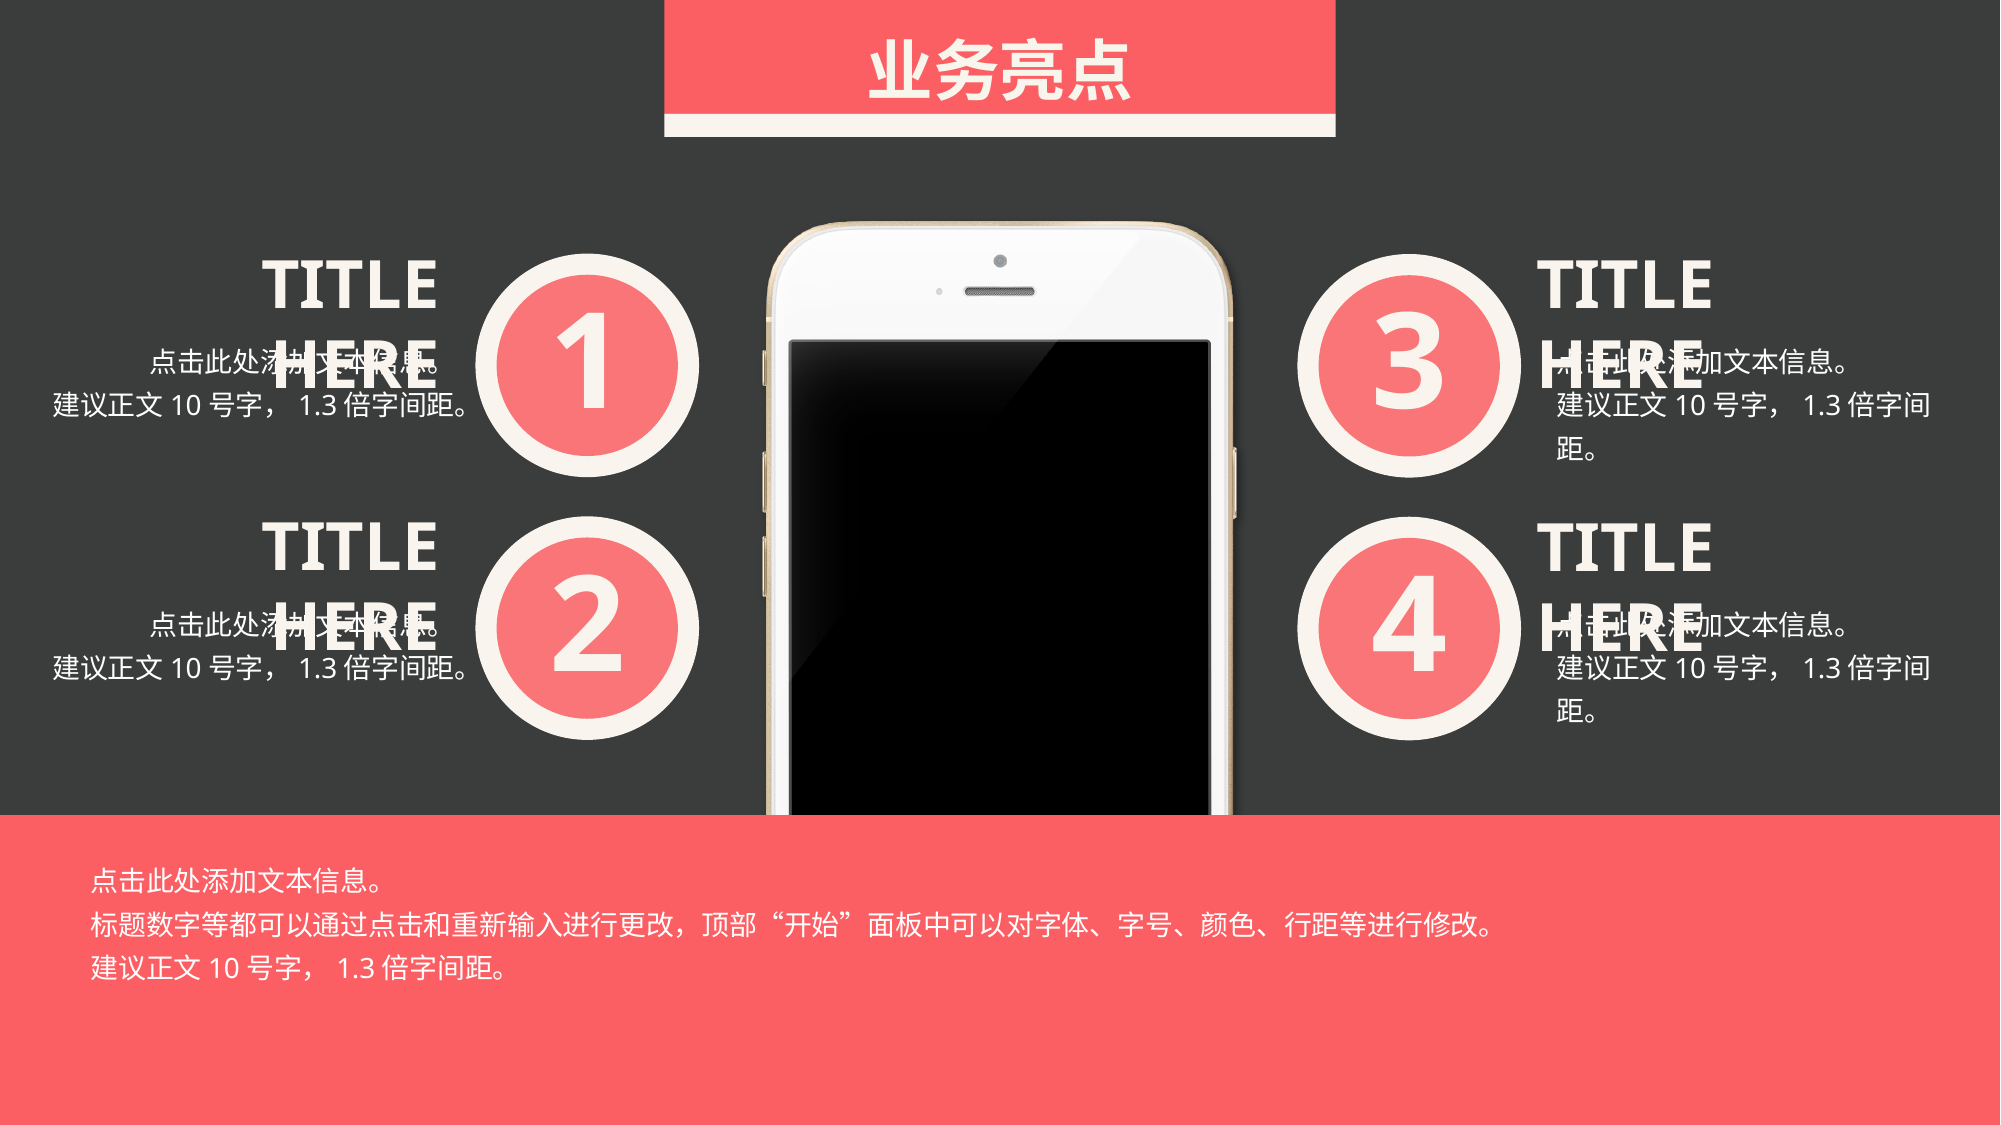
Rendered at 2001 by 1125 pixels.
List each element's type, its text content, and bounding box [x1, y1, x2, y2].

text_box [1281, 815, 2000, 1125]
text_box 点击此处添加文本信息。 建议正文10号字，1.3倍字间距。 [14, 327, 470, 429]
picture [719, 158, 1281, 1125]
text_box TITLE HERE [1521, 497, 1905, 672]
text_box 点击此处添加文本信息。 标题数字等都可以通过点击和重新输入进行更改，顶部“开始”面板中可以对字体、字号、颜色、行距等进行修改。建议正文10号字，1.3倍字间距。 [75, 846, 719, 992]
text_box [1297, 516, 1522, 741]
text_box TITLE HERE [102, 496, 455, 672]
text_box 点击此处添加文本信息。 建议正文10号字，1.3倍字间距。 [1541, 327, 1967, 473]
list 业务亮点 [664, 0, 1336, 114]
text_box [0, 815, 719, 1125]
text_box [1297, 253, 1522, 478]
text_box TITLE HERE [1521, 234, 1905, 410]
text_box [475, 253, 700, 478]
text_box 点击此处添加文本信息。 建议正文10号字，1.3倍字间距。 [31, 590, 470, 692]
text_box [475, 516, 700, 740]
text_box 点击此处添加文本信息。 标题数字等都可以通过点击和重新输入进行更改，顶部“开始”面板中可以对字体、字号、颜色、行距等进行修改。建议正文10号字，1.3倍字间距。 [1281, 846, 1542, 992]
text_box 点击此处添加文本信息。 建议正文10号字，1.3倍字间距。 [1541, 590, 1967, 735]
text_box TITLE HERE [75, 234, 455, 409]
